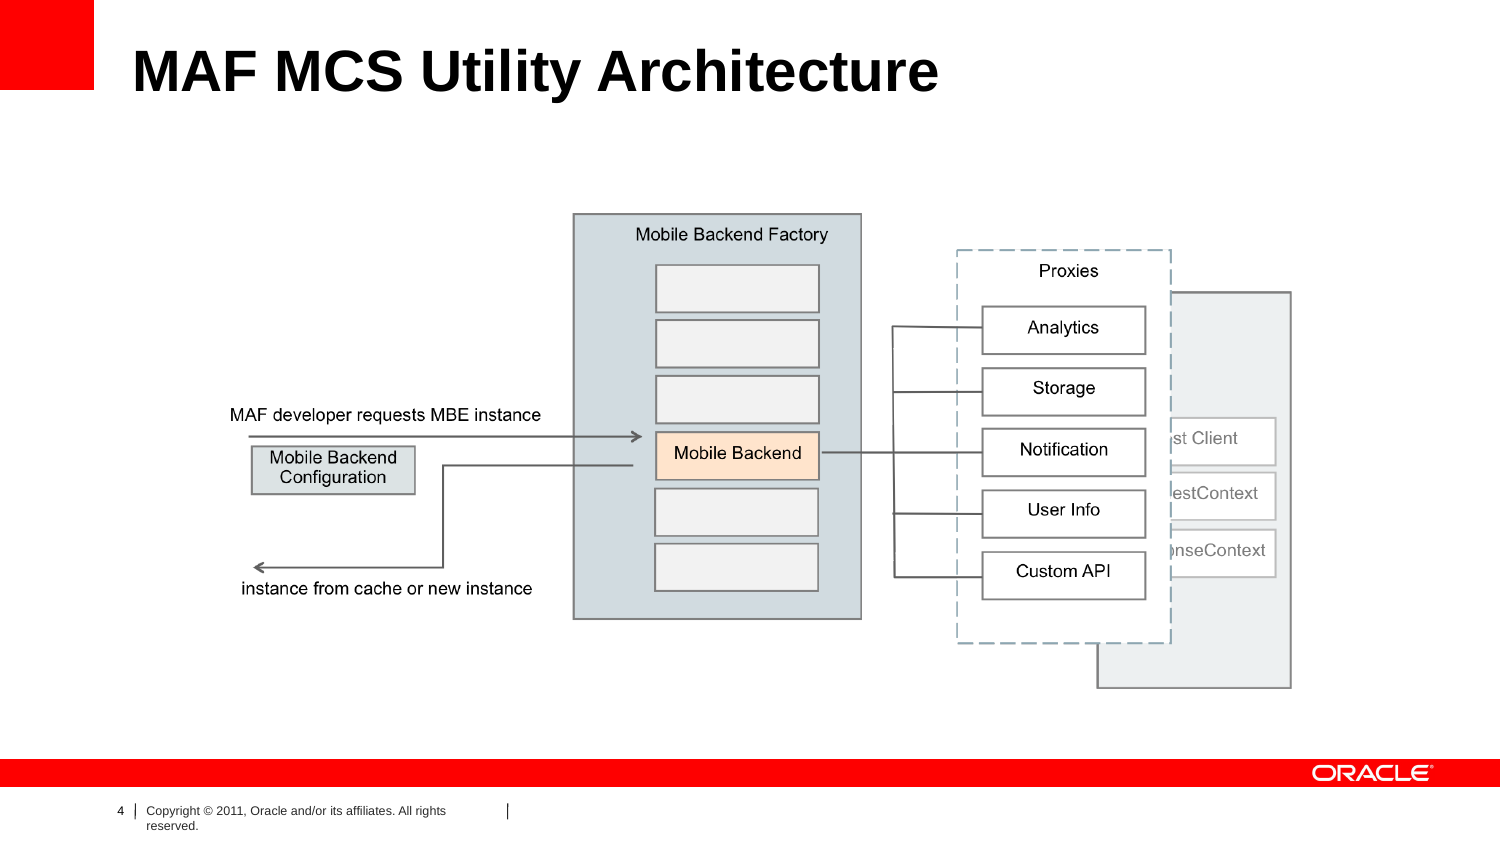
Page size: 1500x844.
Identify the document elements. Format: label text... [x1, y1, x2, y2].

picture [0, 759, 1500, 787]
title MAF MCS Utility Architecture [132, 33, 1467, 104]
picture [226, 212, 1292, 689]
